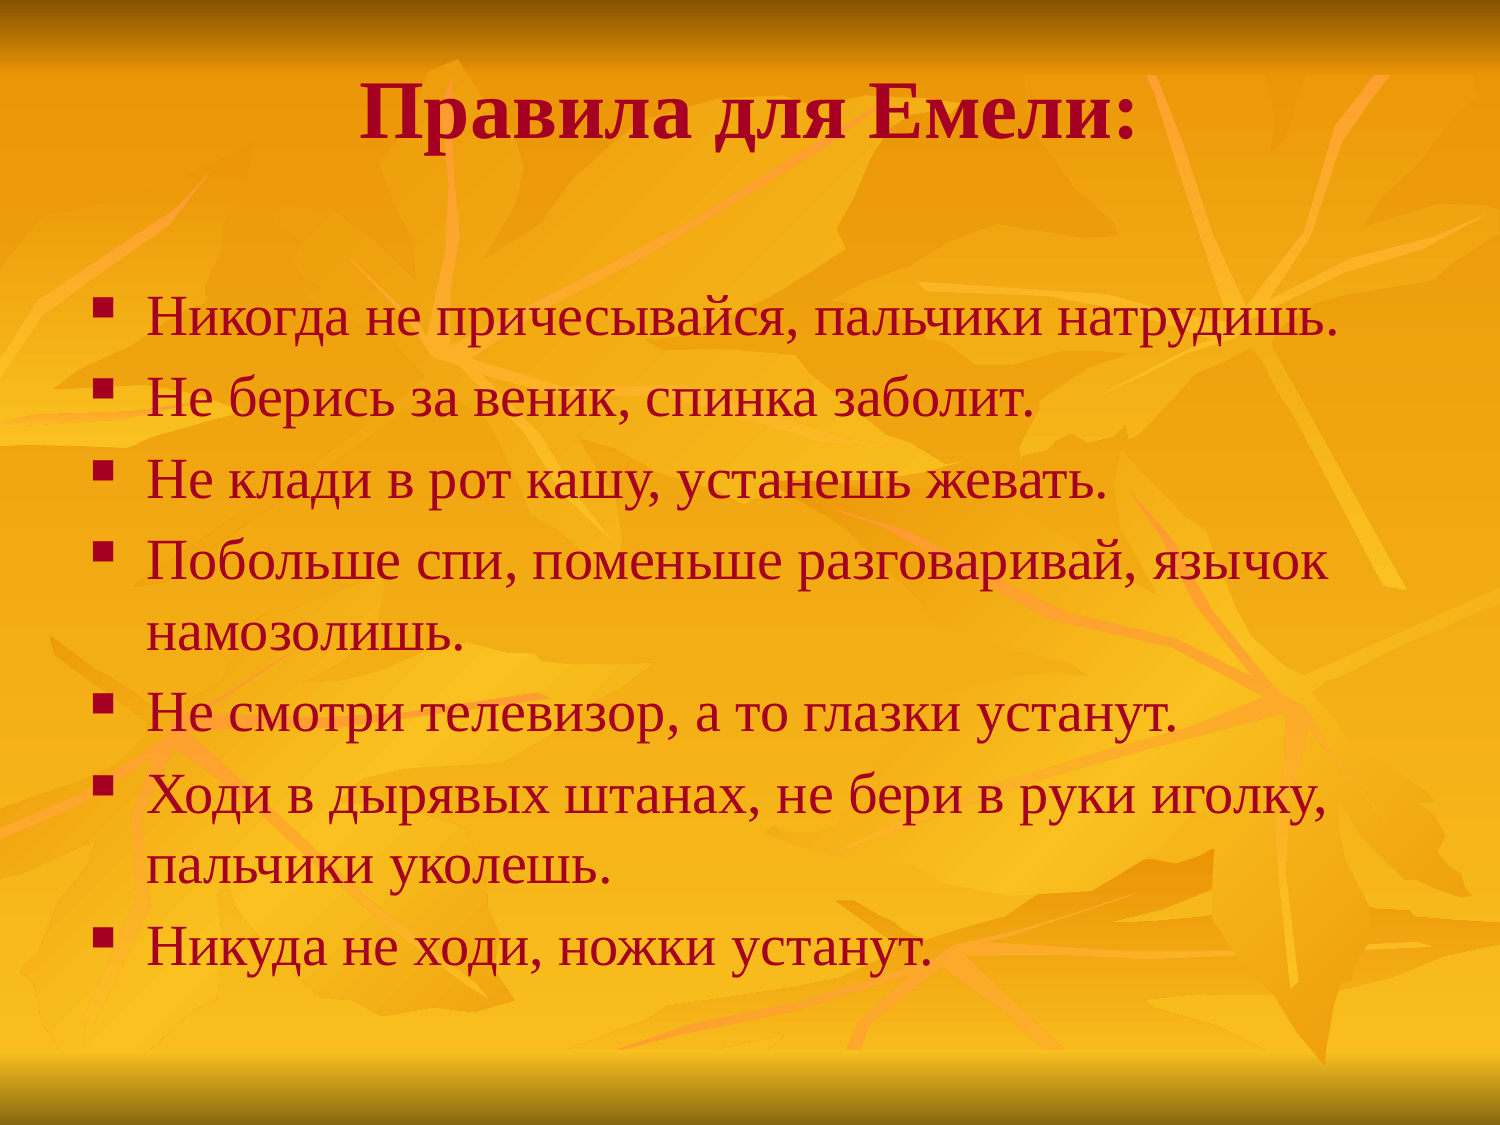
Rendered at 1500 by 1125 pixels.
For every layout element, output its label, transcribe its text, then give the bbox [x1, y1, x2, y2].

list Никогда не причесывайся, пальчики натрудишь. Не берись за веник, спинка заболит. Не клади в рот кашу, устанешь жевать. Побольше спи, поменьше разговаривай, язычок намозолишь. Не смотри телевизор, а то глазки устанут. Ходи в дырявых штанах, не бери в руки иголку, пальчики уколешь. Никуда не ходи, ножки устанут. [74, 187, 1426, 1006]
title Правила для Емели: [74, 45, 1426, 165]
